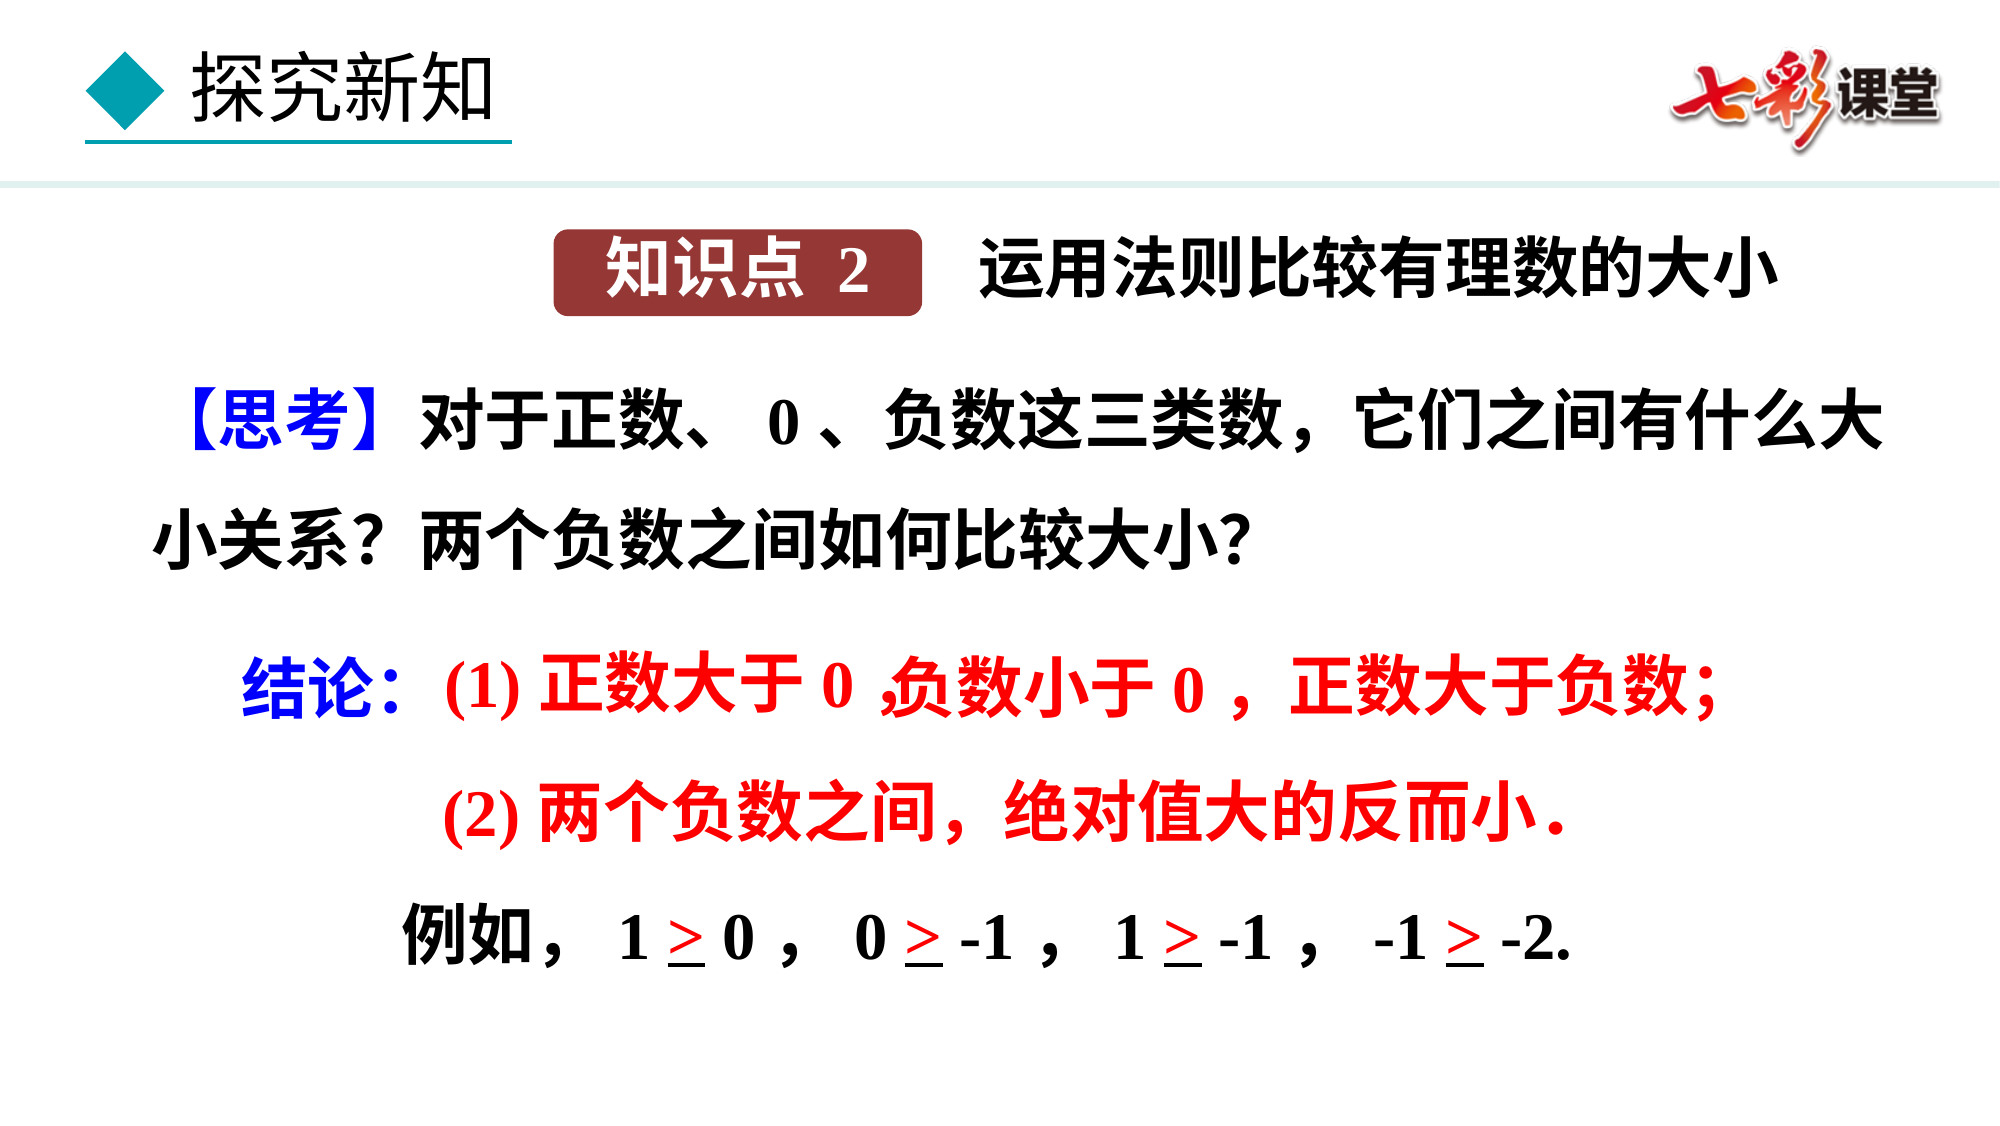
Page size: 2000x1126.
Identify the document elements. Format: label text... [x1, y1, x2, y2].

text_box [553, 218, 1800, 317]
text_box 负数小于0， [869, 635, 1309, 736]
text_box 【思考】对于正数、0、负数这三类数，它们之间有什么大小关系？两个负数之间如何比较大小？ [131, 327, 1967, 588]
picture [1666, 42, 1948, 157]
text_box 例如，1 > 0，0 > -1，1 > -1，-1 > -2. [381, 882, 1593, 983]
text_box (2)两个负数之间，绝对值大的反而小． [376, 759, 1671, 860]
text_box (1)正数大于0， [424, 631, 1117, 731]
text_box 结论： [220, 636, 462, 737]
text_box 正数大于负数； [1269, 633, 1790, 734]
